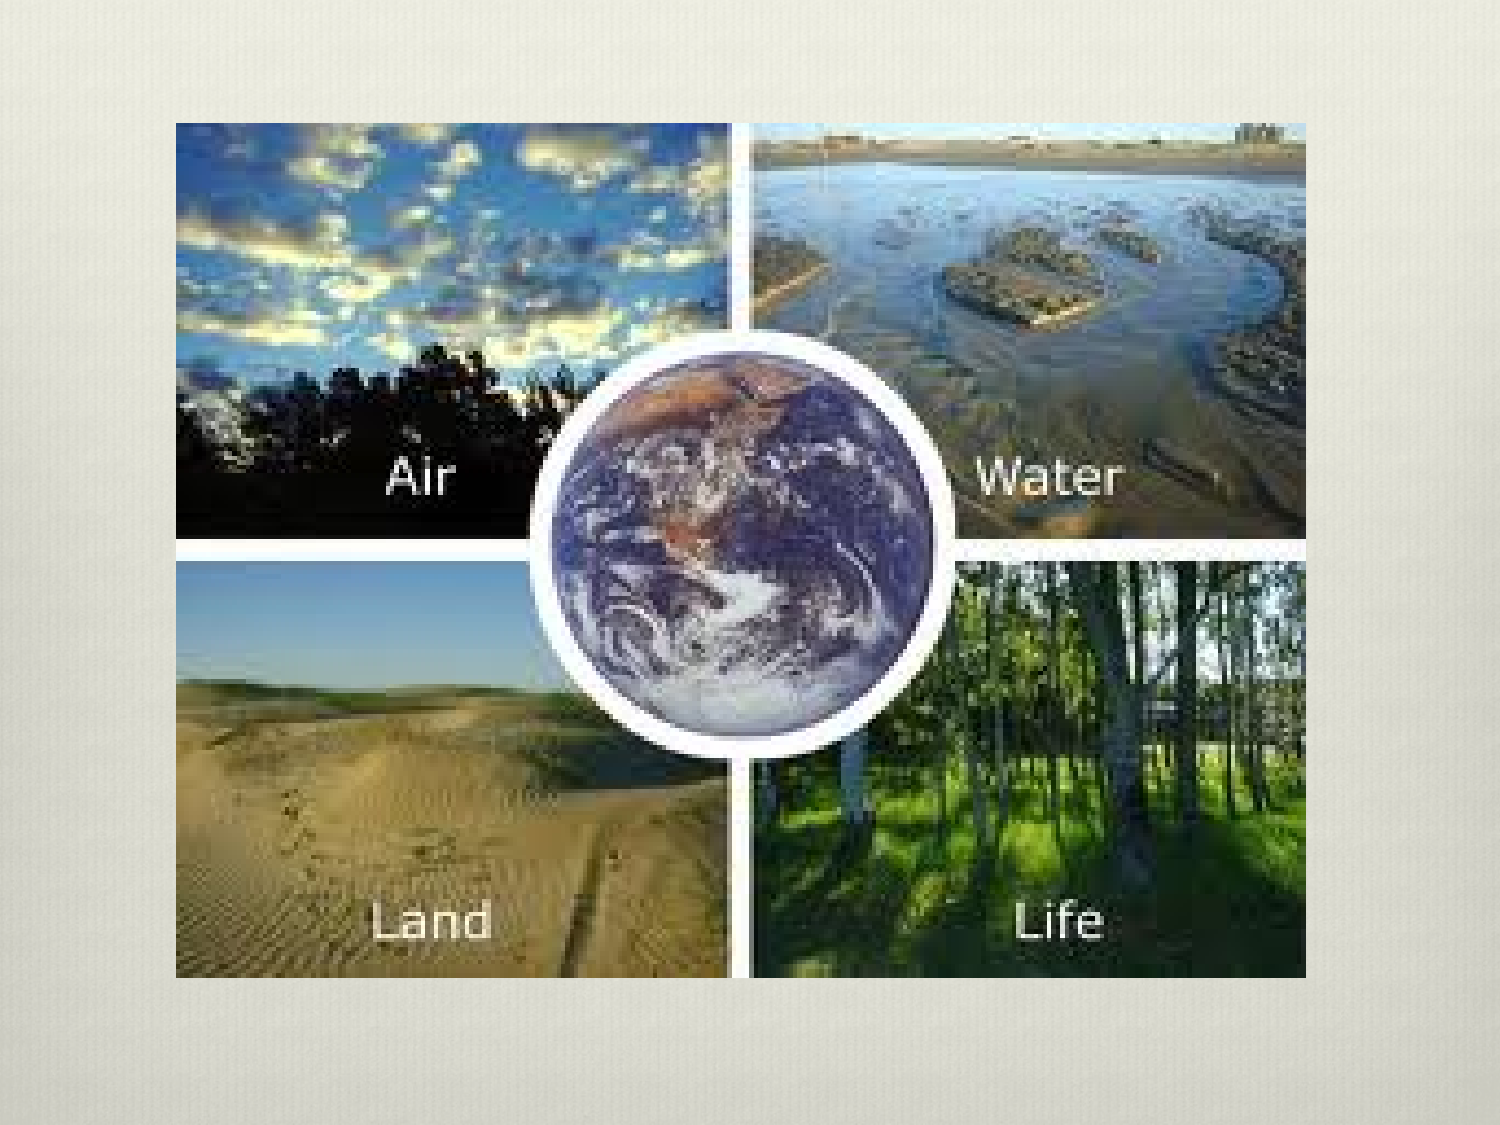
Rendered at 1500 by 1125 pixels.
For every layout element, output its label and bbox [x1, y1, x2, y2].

picture [174, 122, 1307, 979]
